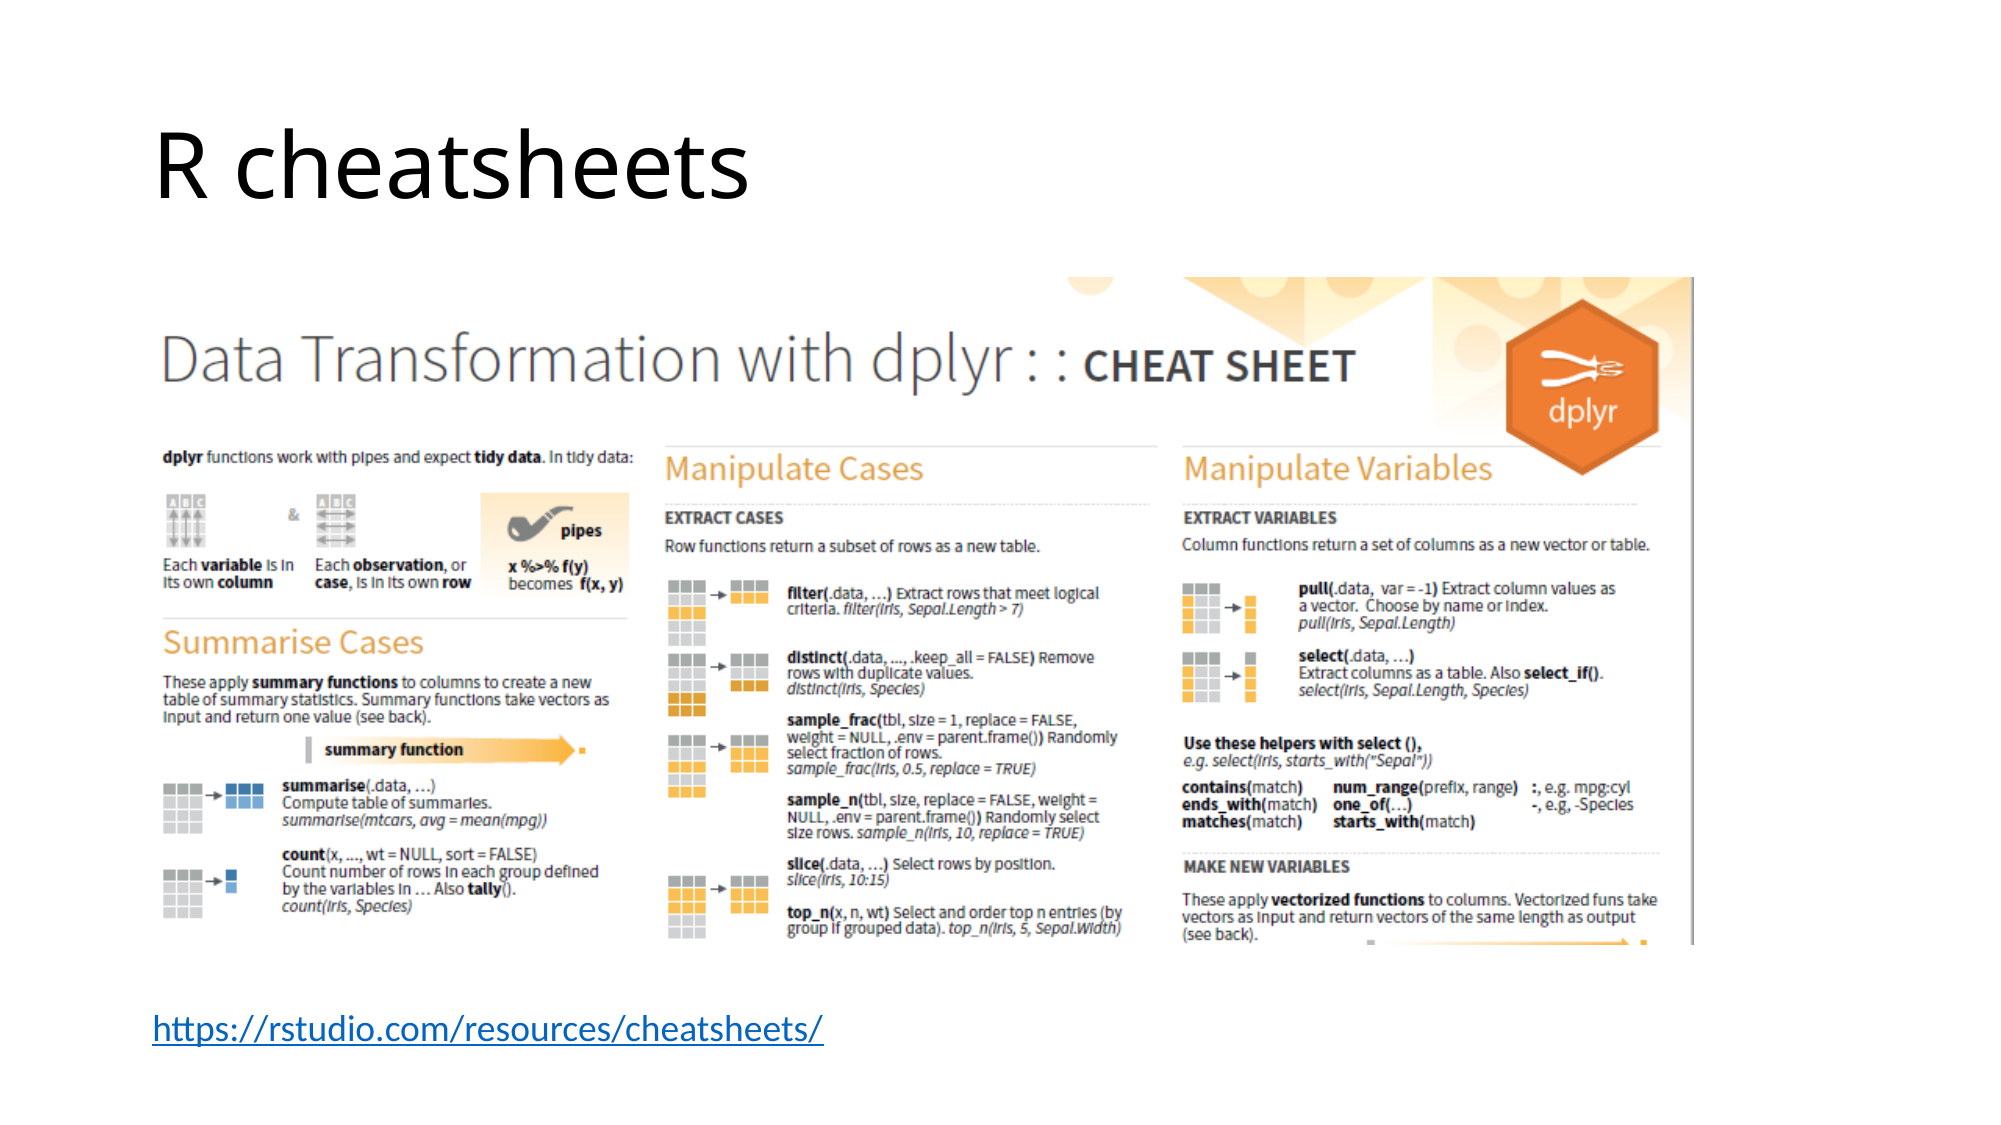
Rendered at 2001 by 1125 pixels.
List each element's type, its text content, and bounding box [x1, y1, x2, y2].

text_box https://rstudio.com/resources/cheatsheets/ [137, 996, 950, 1056]
title R cheatsheets [137, 59, 1863, 278]
picture [137, 277, 1694, 945]
